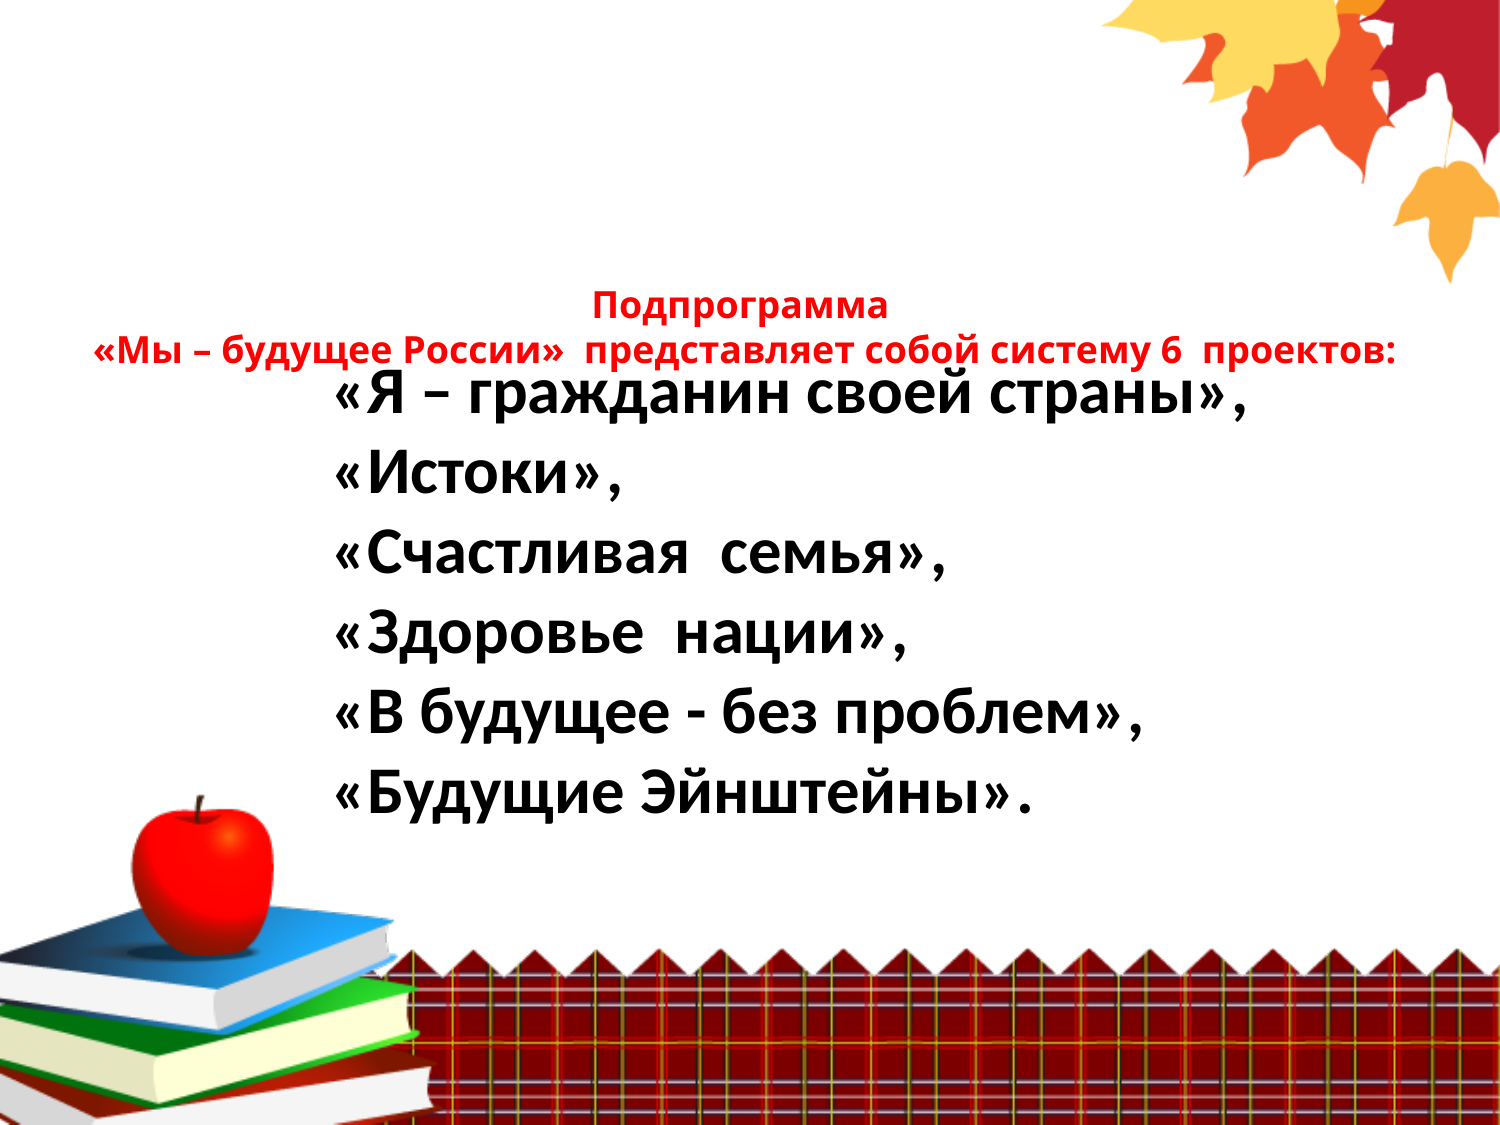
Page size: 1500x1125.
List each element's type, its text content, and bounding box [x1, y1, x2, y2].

picture [0, 0, 1500, 1125]
title Подпрограмма «Мы – будущее России» представляет собой систему 6 проектов: [70, 246, 1421, 404]
text_box «Я – гражданин своей страны», «Истоки», «Счастливая семья», «Здоровье нации», «В будущее - без проблем», «Будущие Эйнштейны». [316, 404, 1372, 835]
